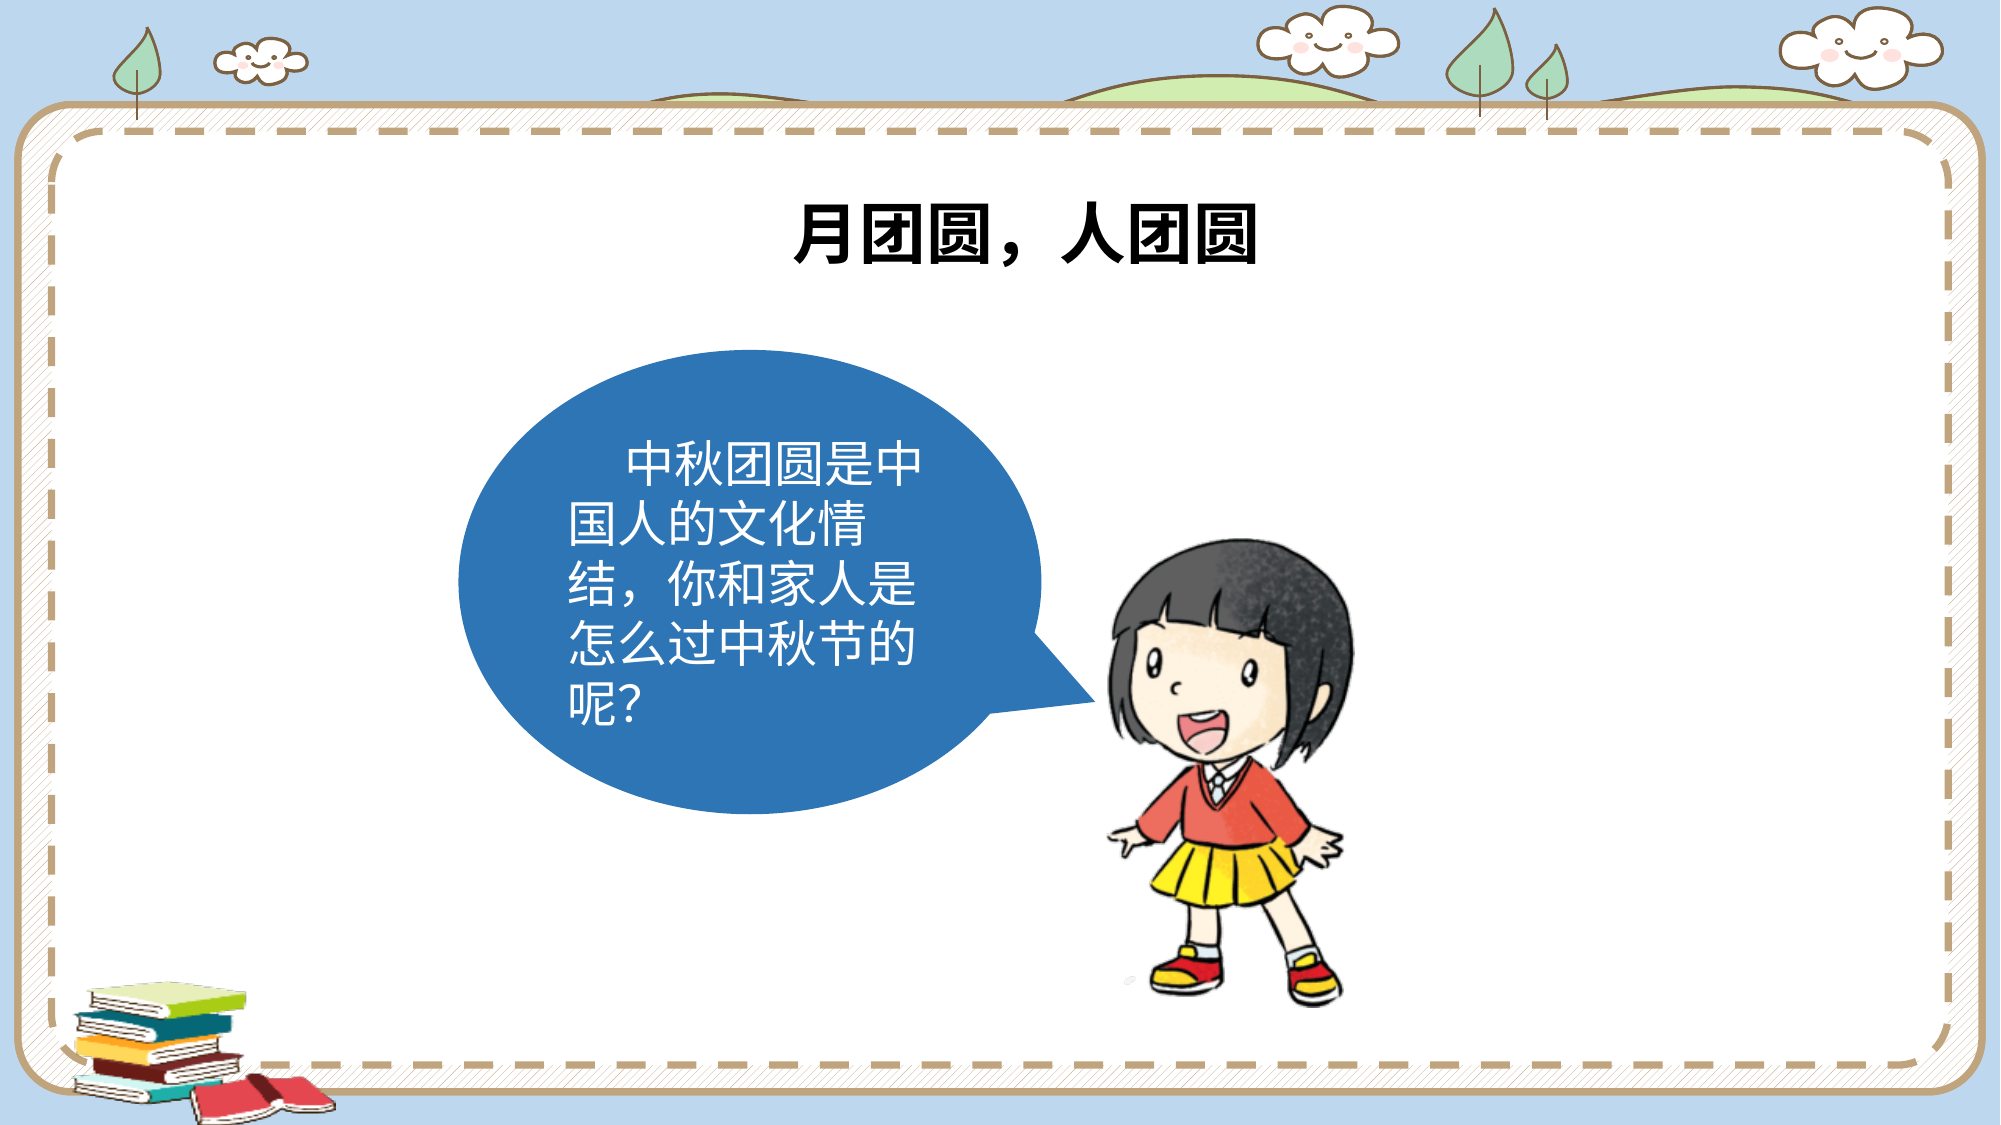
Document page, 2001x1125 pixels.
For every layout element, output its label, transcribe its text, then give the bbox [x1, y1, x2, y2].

picture [71, 981, 336, 1125]
text_box 月团圆，人团圆 [777, 184, 1275, 280]
text_box 中秋团圆是中国人的文化情结，你和家人是怎么过中秋节的呢？ [458, 349, 1096, 815]
picture [1106, 538, 1355, 1008]
